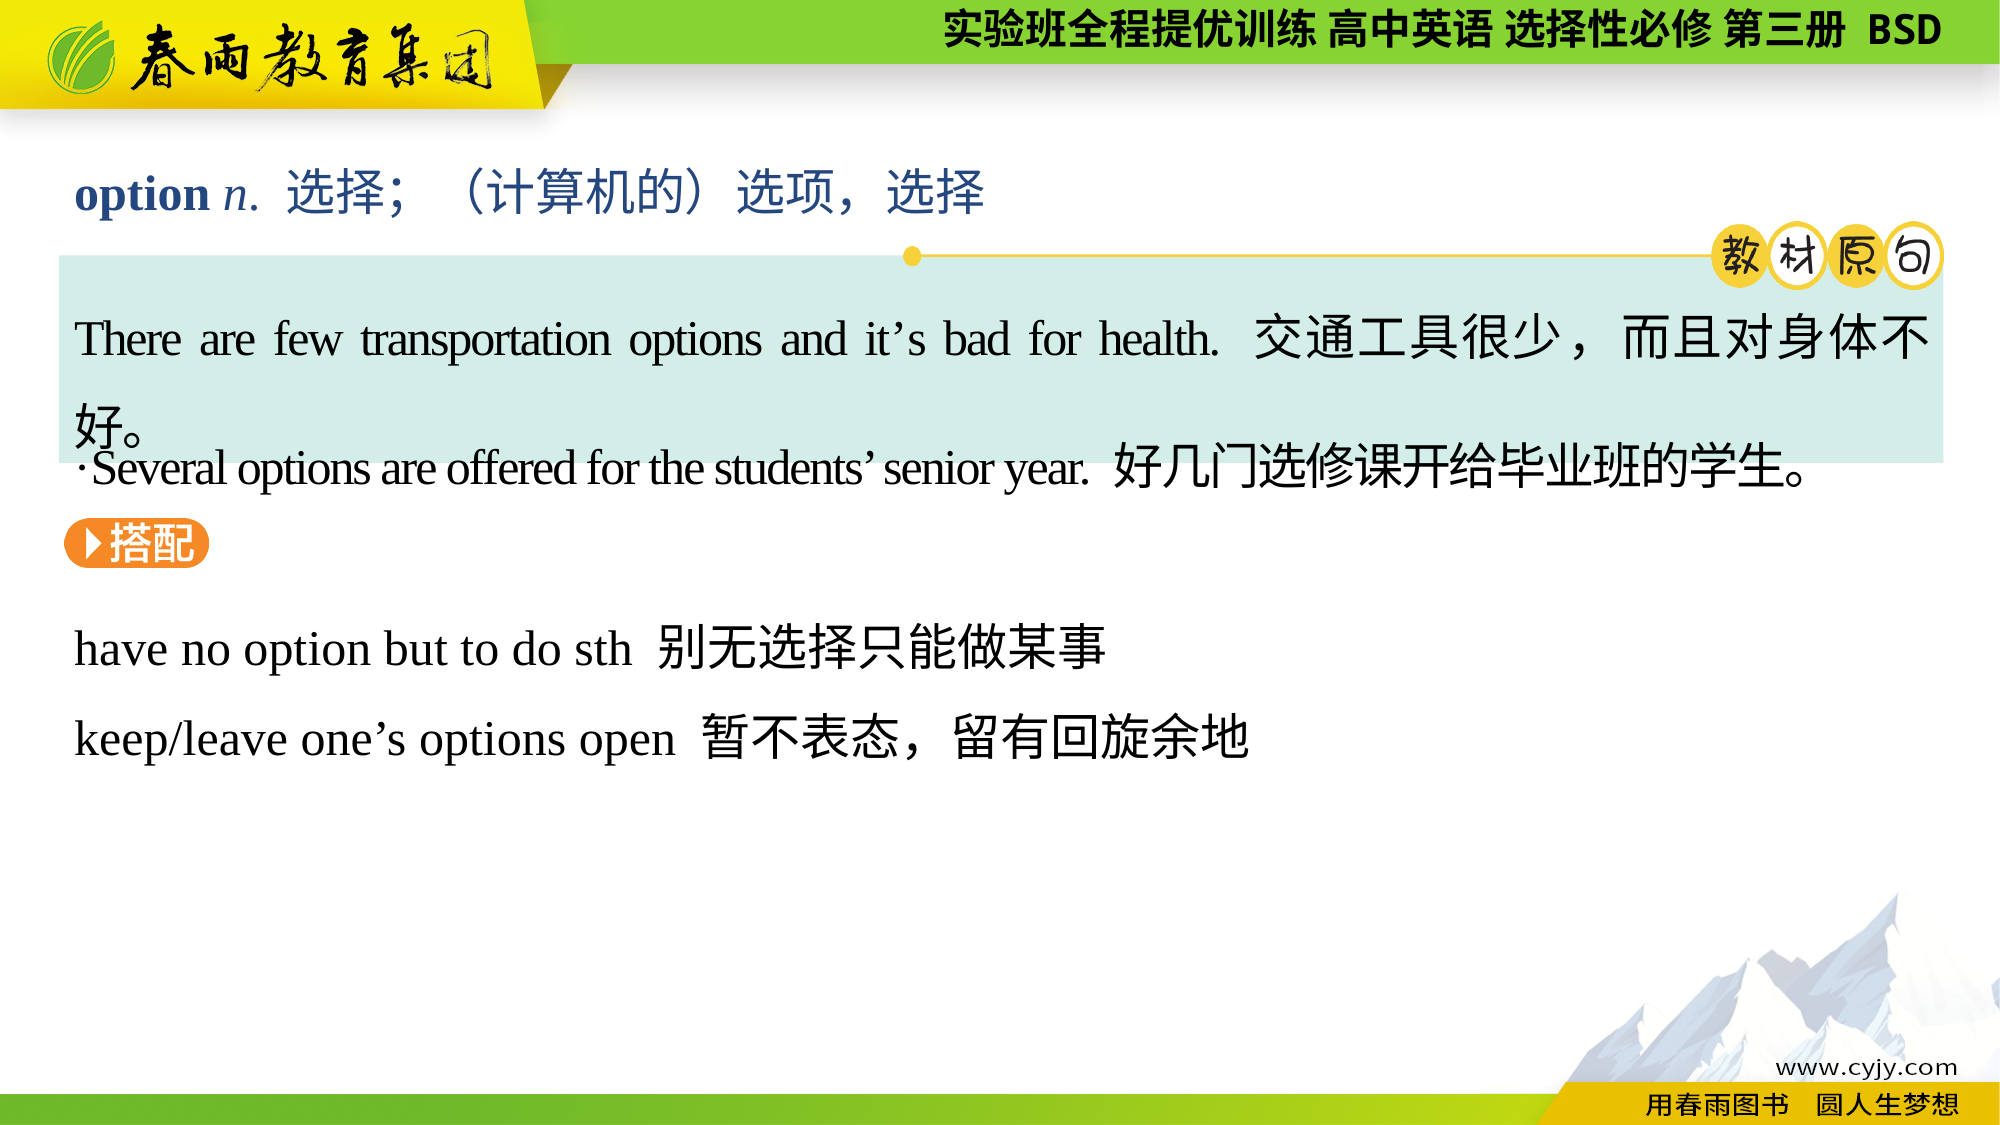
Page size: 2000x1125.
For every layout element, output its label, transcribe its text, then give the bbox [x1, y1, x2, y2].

text_box There are few transportation options and it’s bad for health. 交通工具很少，而且对身体不好。 [59, 255, 1944, 397]
text_box have no option but to do sth 别无选择只能做某事 keep/leave one’s options open 暂不表态，留有回旋余地 [59, 577, 1944, 773]
list option n. 选择；（计算机的）选项，选择 [59, 122, 1944, 217]
picture [0, 0, 2000, 1125]
text_box ·Several options are offered for the students’ senior year. 好几门选修课开给毕业班的学生。 [59, 397, 1944, 502]
